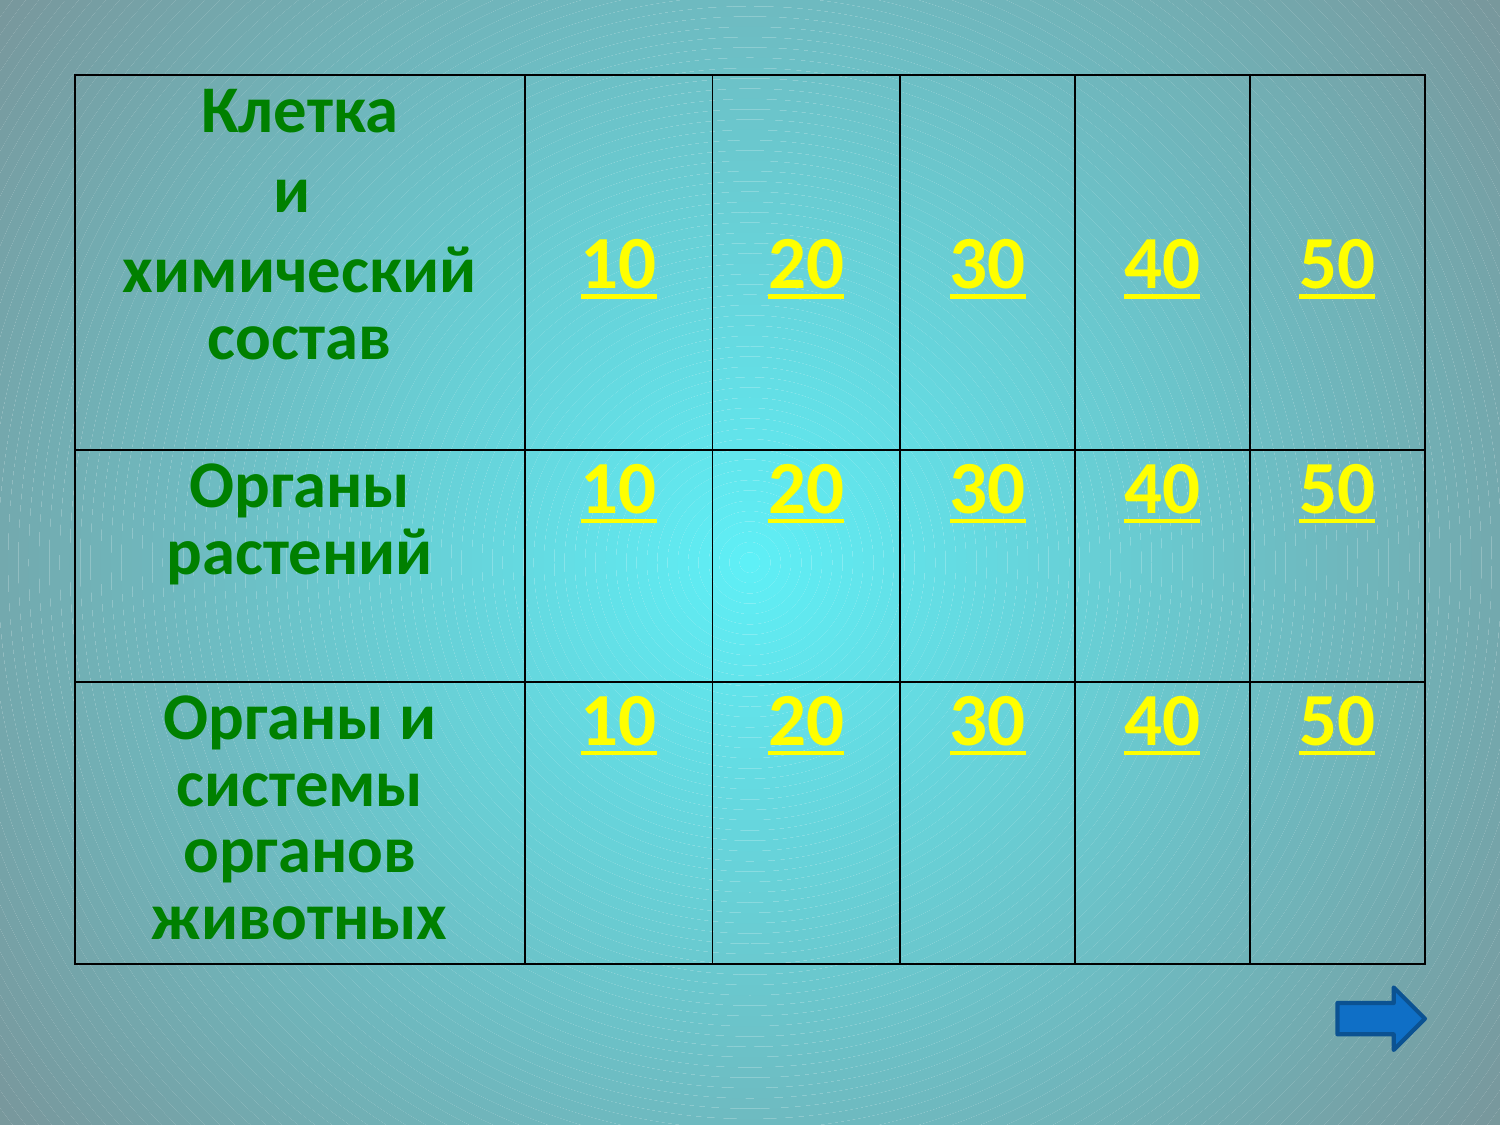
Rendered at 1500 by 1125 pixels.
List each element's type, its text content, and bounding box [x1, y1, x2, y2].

table_cell 10 [526, 683, 712, 963]
table_cell 50 [1251, 451, 1424, 681]
table_cell 20 [713, 683, 899, 963]
table_header 40 [1076, 76, 1249, 449]
table_cell 40 [1076, 683, 1249, 963]
table_cell Органы растений [76, 451, 524, 681]
table_cell 30 [901, 683, 1074, 963]
table_cell 10 [526, 451, 712, 681]
table_header 20 [713, 76, 899, 449]
table_cell Органы и системы органов животных [76, 683, 524, 963]
table_header Клетка и химический состав [76, 76, 524, 449]
text_box [1335, 985, 1428, 1052]
table_cell 30 [901, 451, 1074, 681]
table_cell 50 [1251, 683, 1424, 963]
table_header 50 [1251, 76, 1424, 449]
table_header 30 [901, 76, 1074, 449]
table_cell 20 [713, 451, 899, 681]
table_cell 40 [1076, 451, 1249, 681]
table_header 10 [526, 76, 712, 449]
